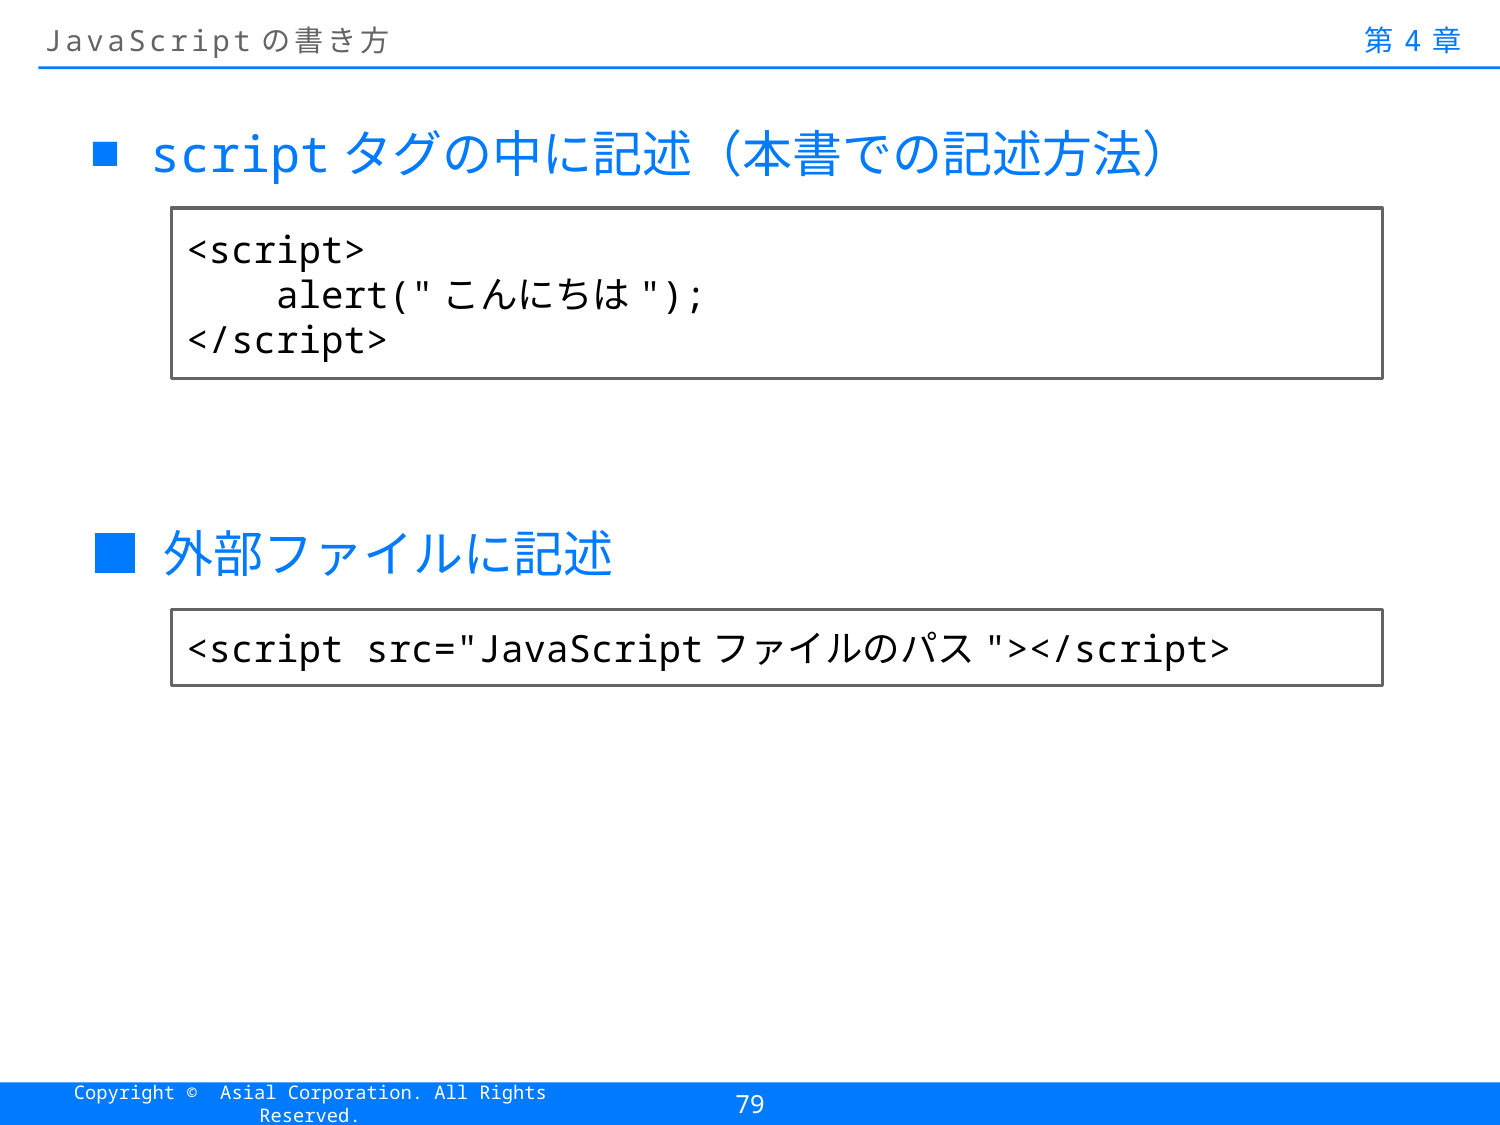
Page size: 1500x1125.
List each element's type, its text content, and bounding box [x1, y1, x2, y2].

title JavaScriptの書き方 [29, 7, 702, 72]
slide_number 79 [581, 1075, 919, 1125]
list 第4章 [702, 7, 1477, 72]
list ■ scriptタグの中に記述（本書での記述方法） ■ 外部ファイルに記述 [75, 84, 1425, 988]
text_box <script src="JavaScriptファイルのパス"></script> [169, 608, 1384, 688]
text_box <script> alert("こんにちは"); </script> [169, 206, 1384, 381]
